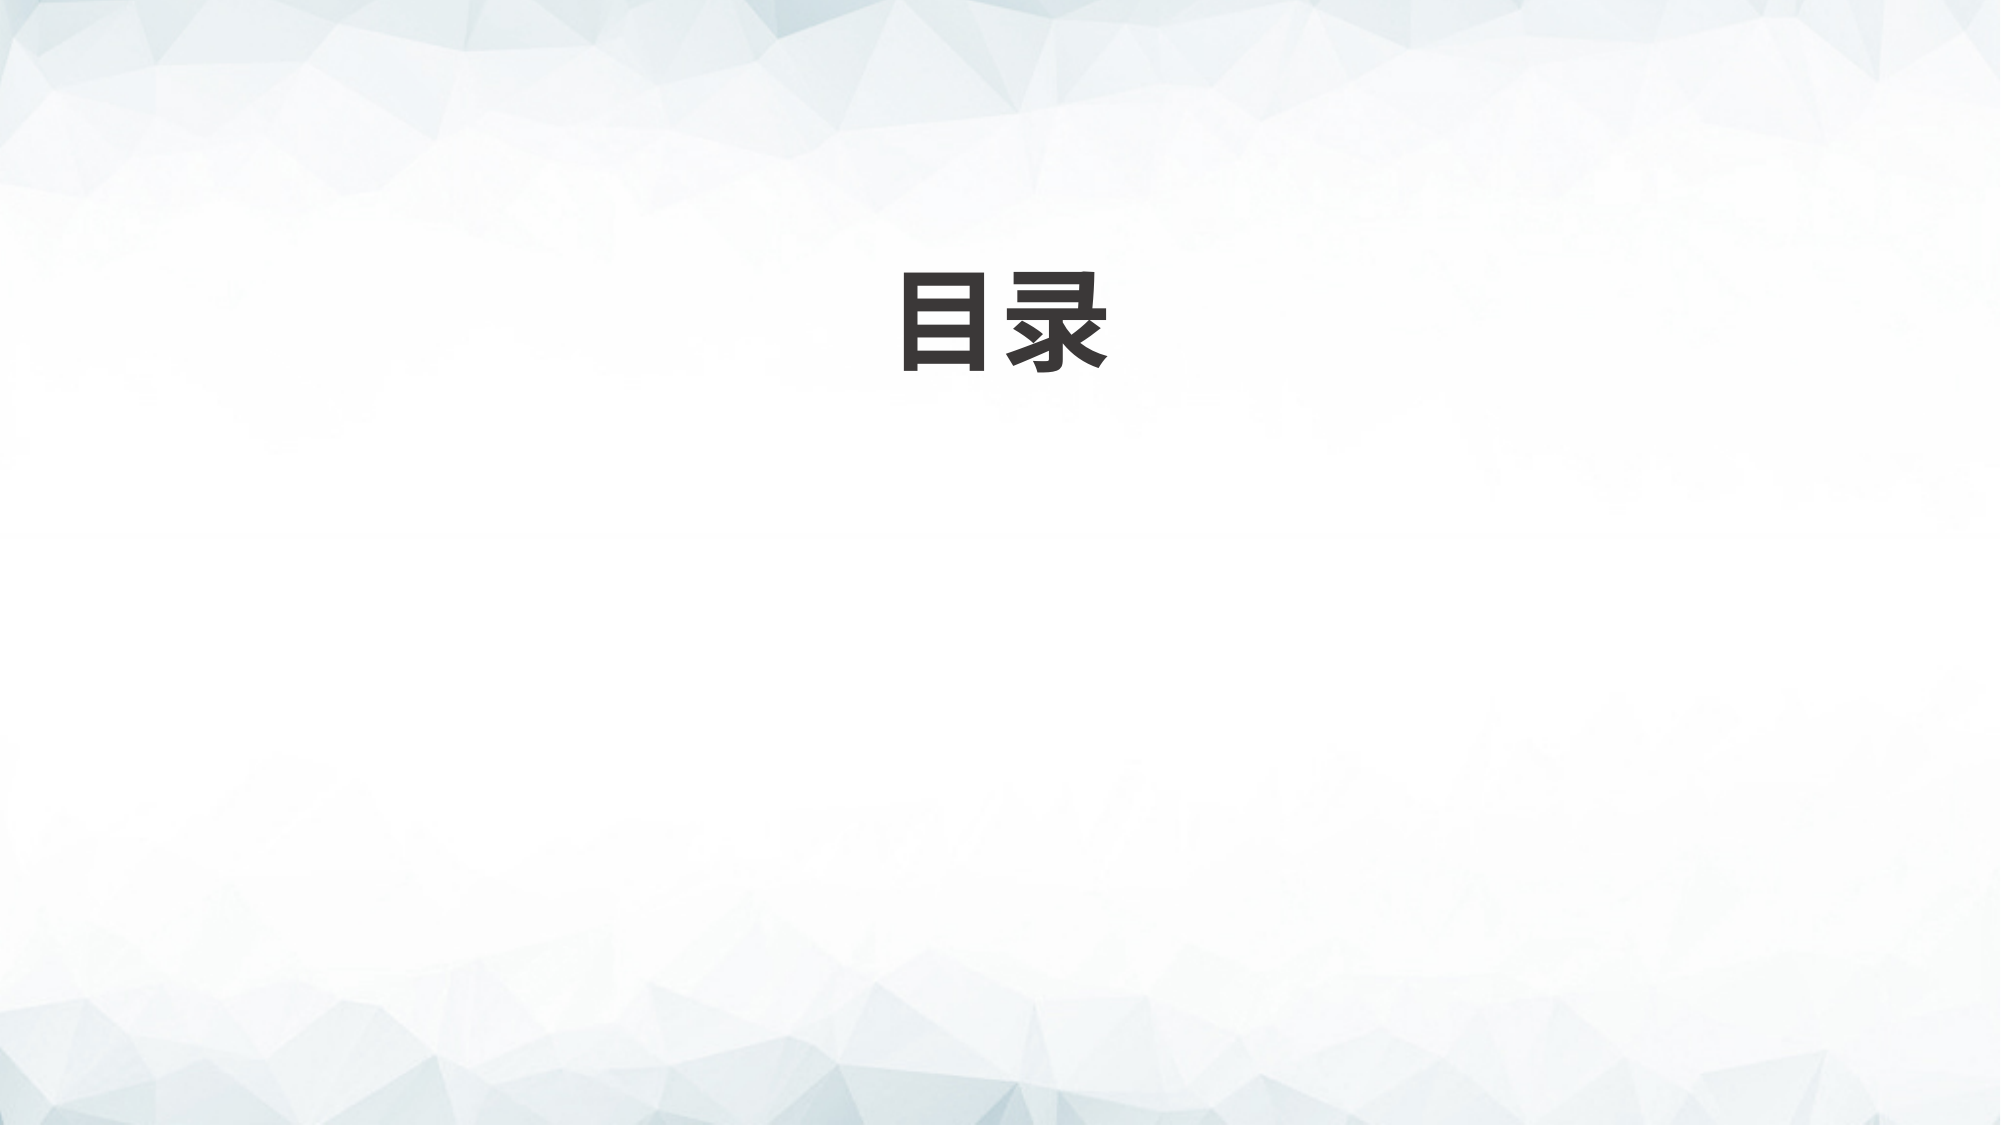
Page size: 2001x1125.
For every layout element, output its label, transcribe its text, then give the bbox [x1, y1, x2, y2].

text_box 目录 [873, 242, 1129, 393]
picture [0, 0, 2001, 1125]
